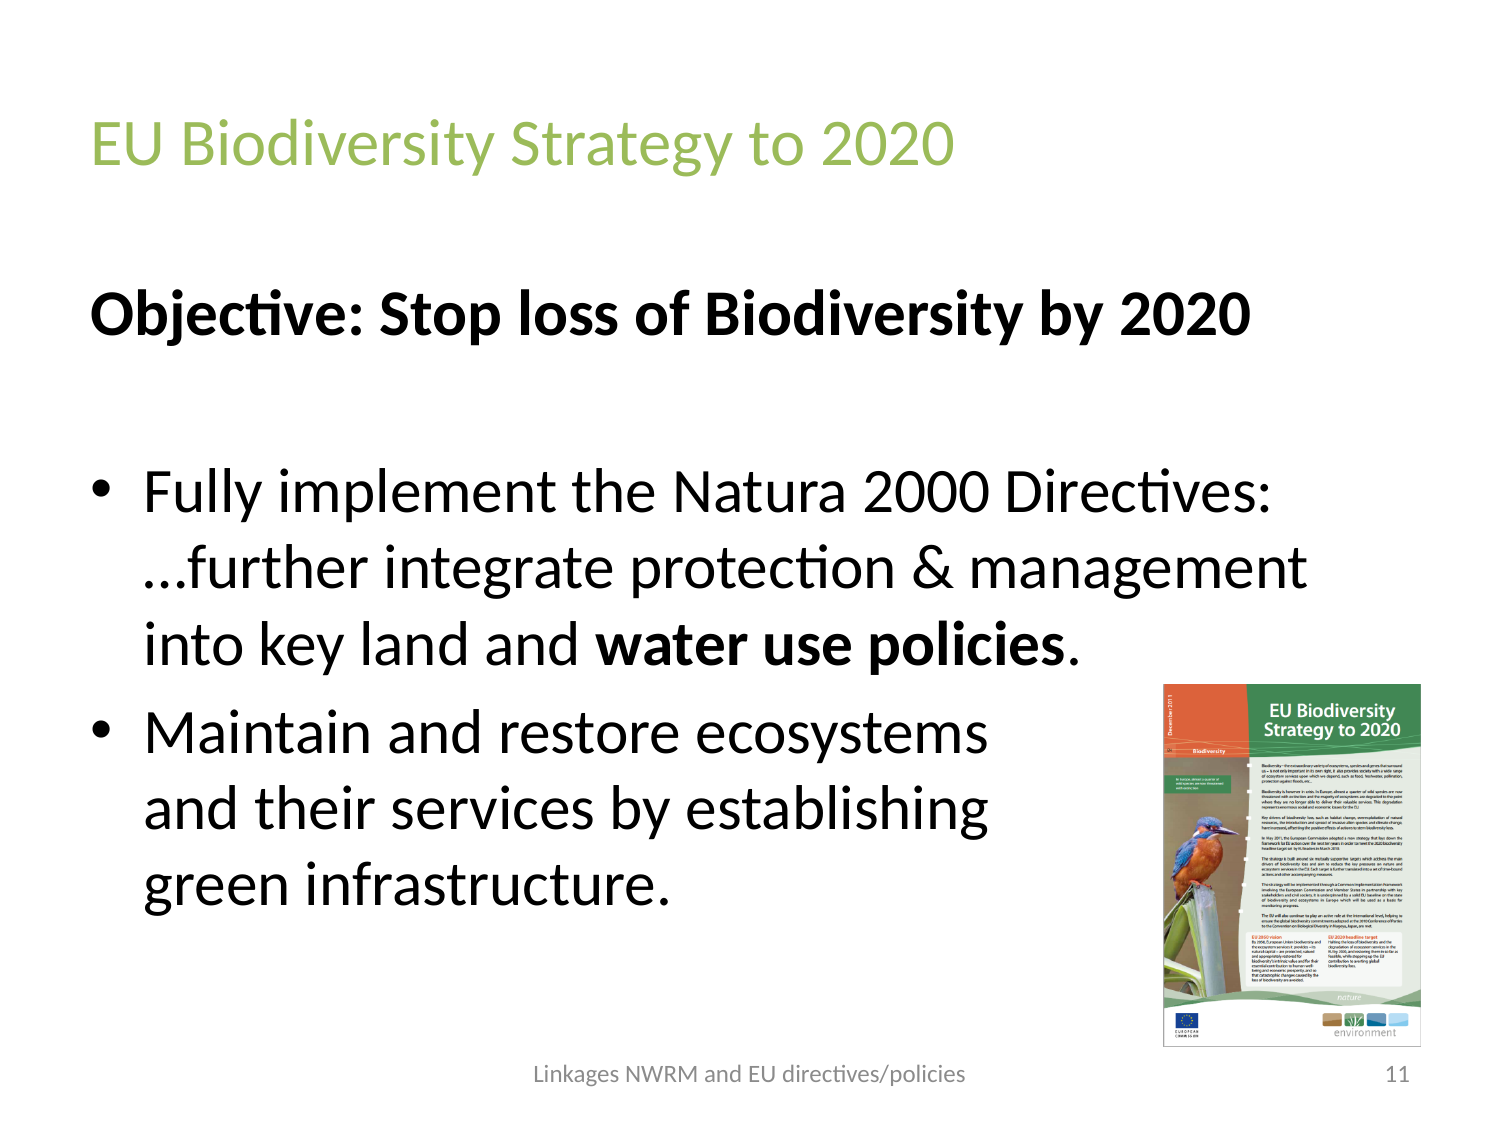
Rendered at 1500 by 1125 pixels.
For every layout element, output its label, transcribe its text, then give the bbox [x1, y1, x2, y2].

list Objective: Stop loss of Biodiversity by 2020 Fully implement the Natura 2000 Directives: …further integrate protection & management into key land and water use policies. Maintain and restore ecosystems and their services by establishing green infrastructure. [75, 262, 1425, 1005]
slide_number 11 [1074, 1042, 1425, 1103]
picture [1163, 684, 1422, 1047]
footer Linkages NWRM and EU directives/policies [512, 1042, 988, 1103]
title EU Biodiversity Strategy to 2020 [75, 45, 1425, 233]
